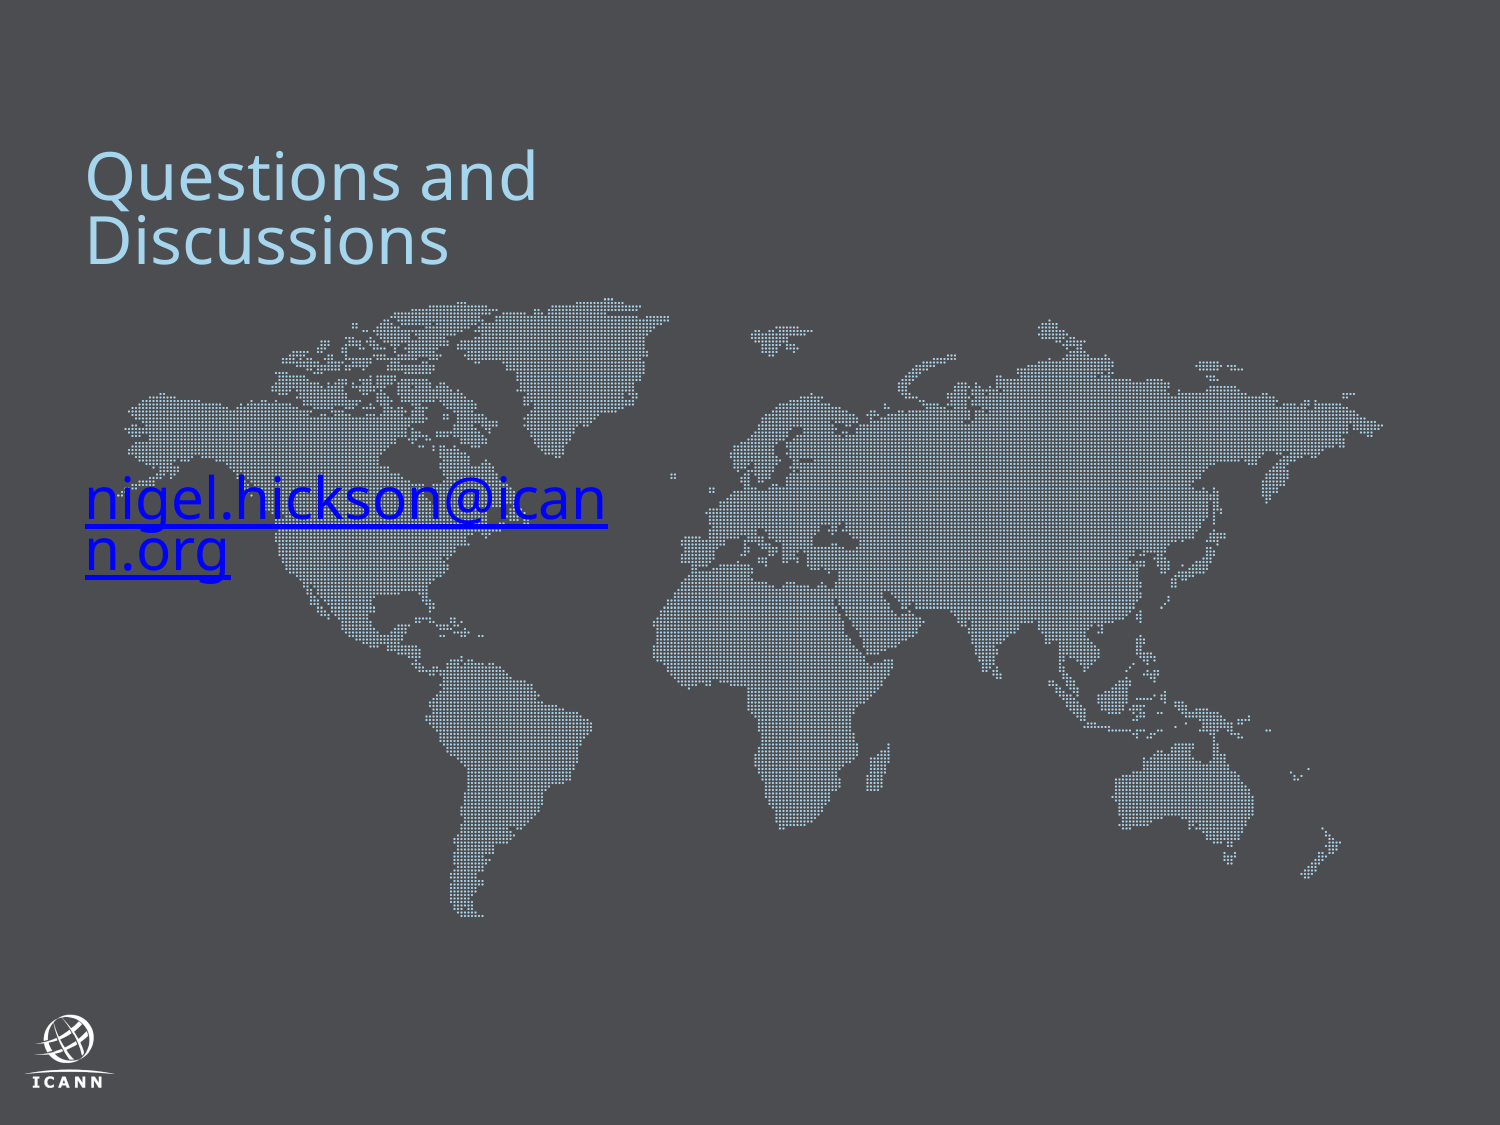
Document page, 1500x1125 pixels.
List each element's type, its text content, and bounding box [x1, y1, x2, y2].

title Questions and Discussions nigel.hickson@icann.org [69, 78, 650, 421]
picture [117, 298, 1383, 917]
picture [21, 1012, 126, 1090]
